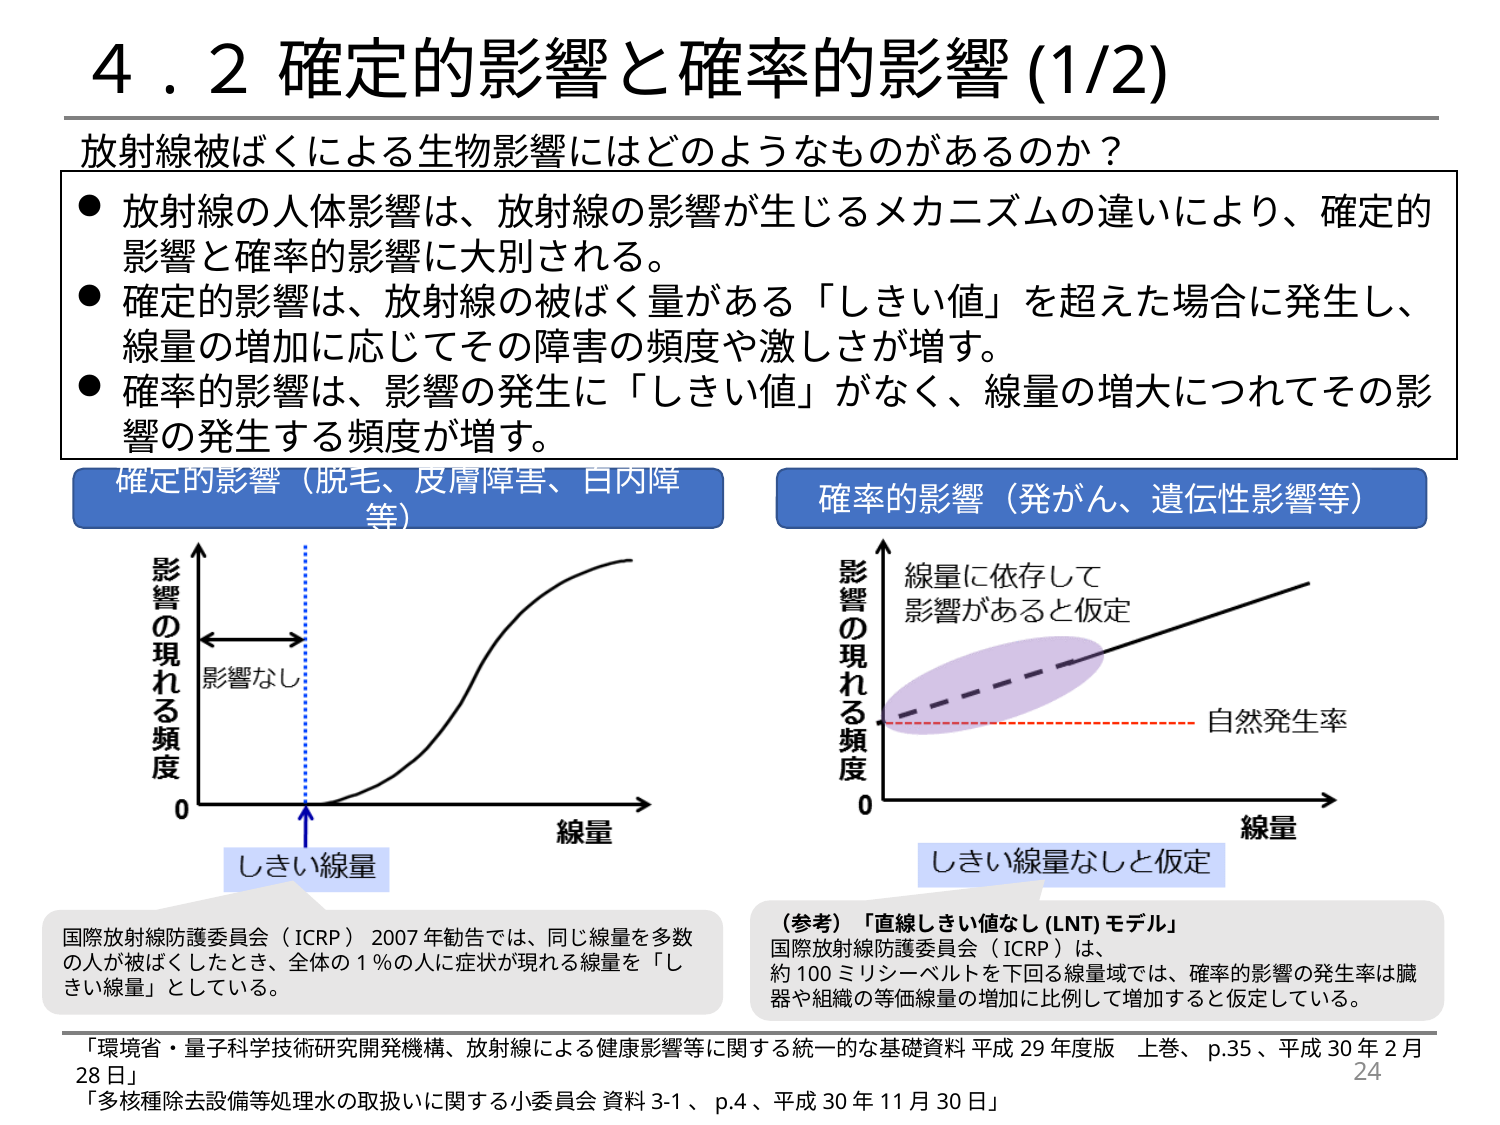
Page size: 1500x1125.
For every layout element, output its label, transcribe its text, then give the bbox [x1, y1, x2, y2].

picture [819, 525, 1375, 897]
text_box 確定的影響（脱毛、皮膚障害、白内障等） [72, 467, 725, 529]
text_box 国際放射線防護委員会（ICRP）2007年勧告では、同じ線量を多数の人が被ばくしたとき、全体の1％の人に症状が現れる線量を「しきい線量」としている。 [41, 904, 725, 1016]
text_box 放射線の人体影響は、放射線の影響が生じるメカニズムの違いにより、確定的影響と確率的影響に大別される。 確定的影響は、放射線の被ばく量がある「しきい値」を超えた場合に発生し、線量の増加に応じてその障害の頻度や激しさが増す。 確率的影響は、影響の発生に「しきい値」がなく、線量の増大につれてその影響の発生する頻度が増す。 [60, 170, 1458, 460]
picture [105, 532, 660, 904]
text_box 放射線被ばくによる生物影響にはどのようなものがあるのか？ [65, 121, 1445, 181]
text_box 「環境省・量子科学技術研究開発機構、放射線による健康影響等に関する統一的な基礎資料 平成29年度版 上巻、p.35、平成30年2月28日」 「多核種除去設備等処理水の取扱いに関する小委員会 資料3-1、p.4、平成30年11月30日」 [60, 1027, 1439, 1121]
title ４.２ 確定的影響と確率的影響(1/2) [63, 28, 1439, 116]
text_box 確率的影響（発がん、遺伝性影響等） [775, 467, 1428, 529]
text_box [60, 118, 1440, 179]
text_box （参考）「直線しきい値なし(LNT)モデル」 国際放射線防護委員会（ICRP）は、 約100ミリシーベルトを下回る線量域では、確率的影響の発生率は臓器や組織の等価線量の増加に比例して増加すると仮定している。 [748, 897, 1446, 1022]
